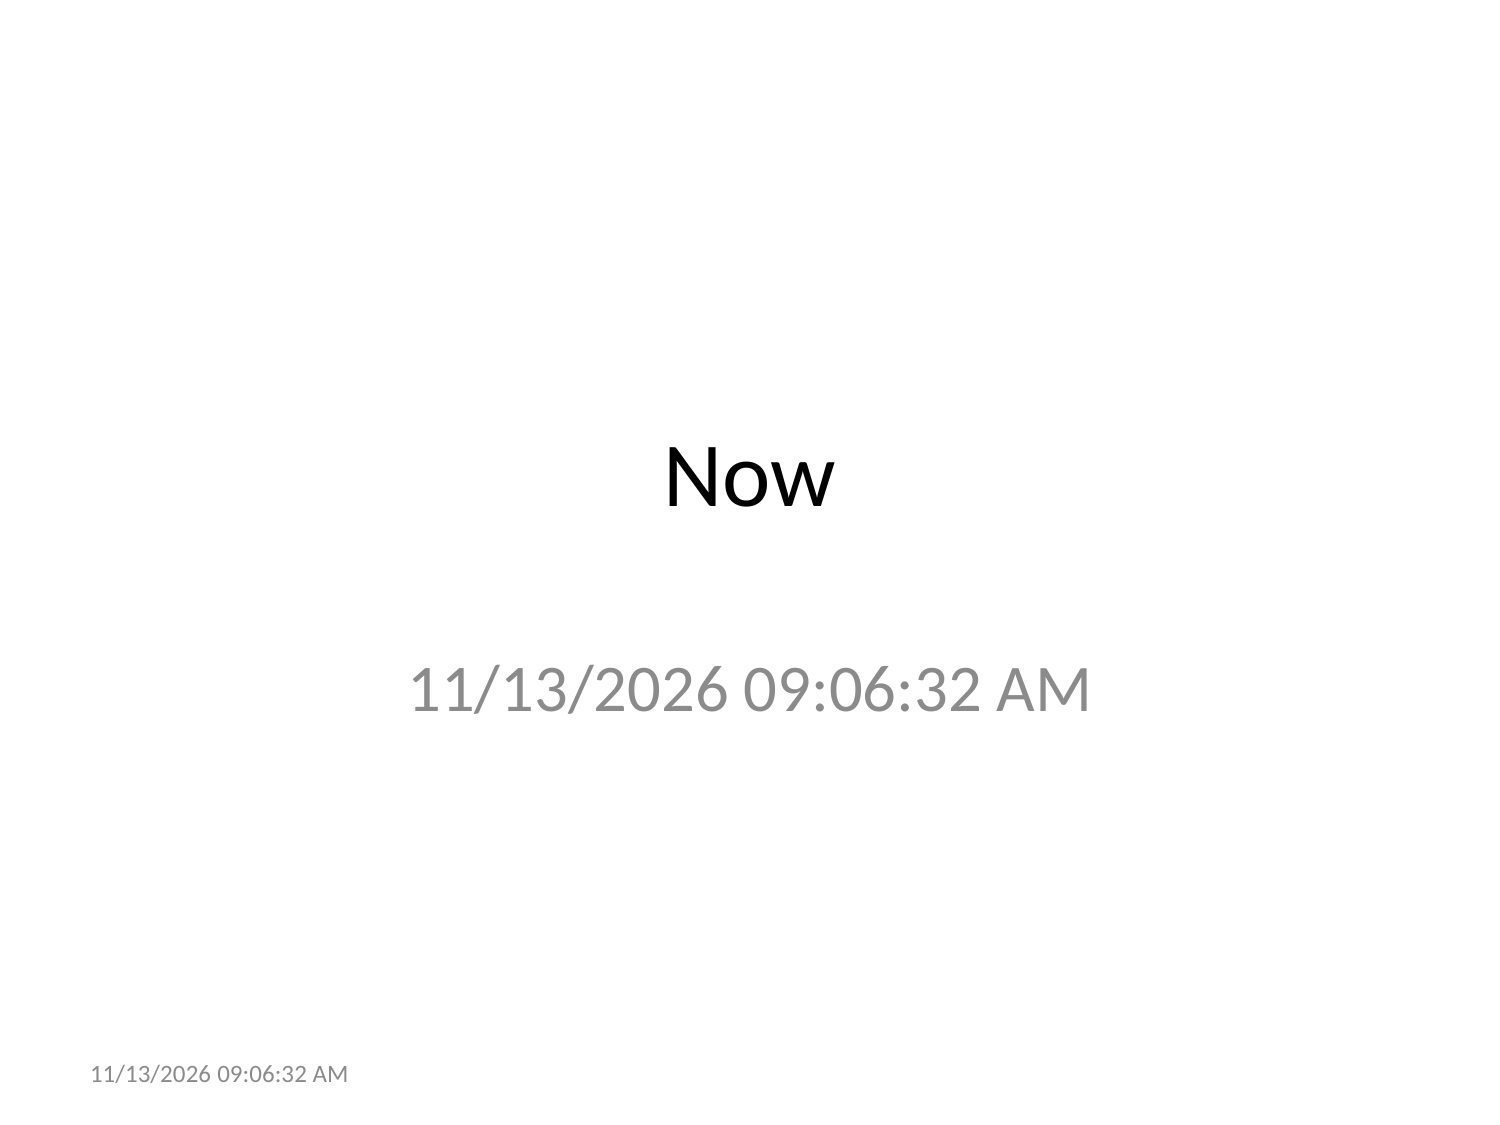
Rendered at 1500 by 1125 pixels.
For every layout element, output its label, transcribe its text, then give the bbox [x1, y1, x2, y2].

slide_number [75, 1042, 425, 1103]
title Now [112, 349, 1388, 591]
subtitle 2011-12-19 10:20:04 AM [225, 637, 1275, 925]
